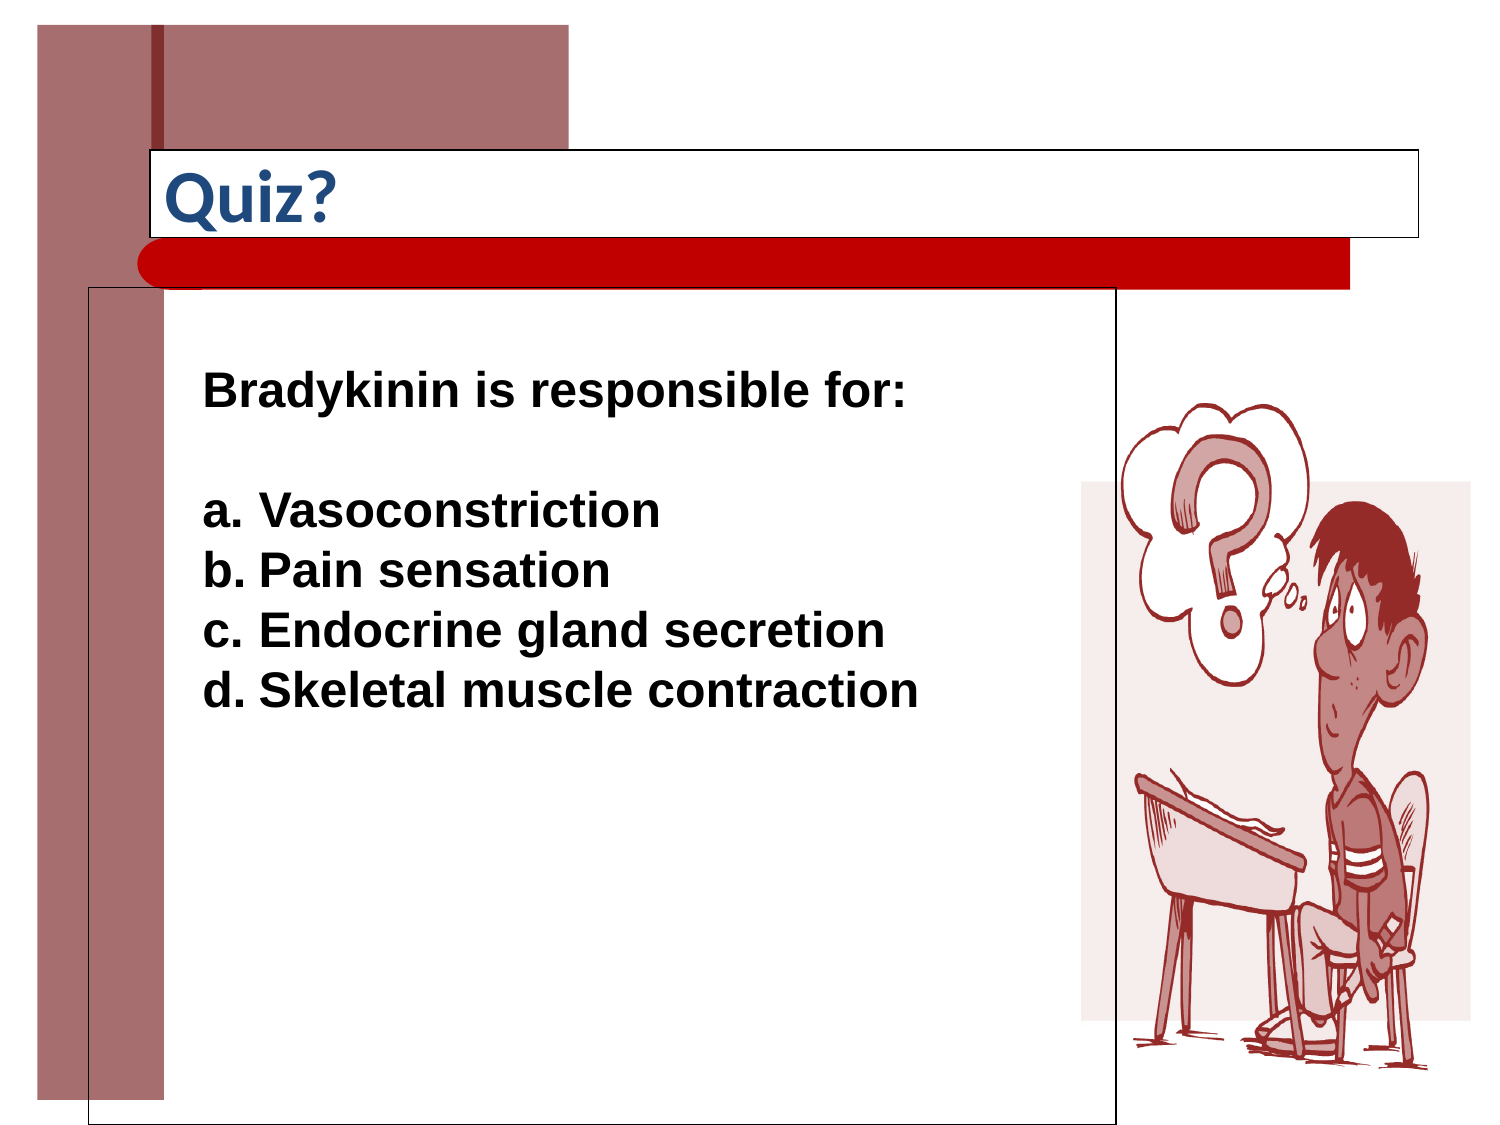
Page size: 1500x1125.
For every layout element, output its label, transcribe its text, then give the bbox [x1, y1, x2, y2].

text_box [137, 237, 1351, 290]
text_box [37, 24, 569, 1101]
text_box Bradykinin is responsible for: Vasoconstriction Pain sensation Endocrine gland secretion Skeletal muscle contraction [573, 349, 1025, 725]
text_box Quiz? [573, 149, 1419, 238]
text_box [88, 298, 1117, 1125]
picture [1080, 396, 1471, 1071]
